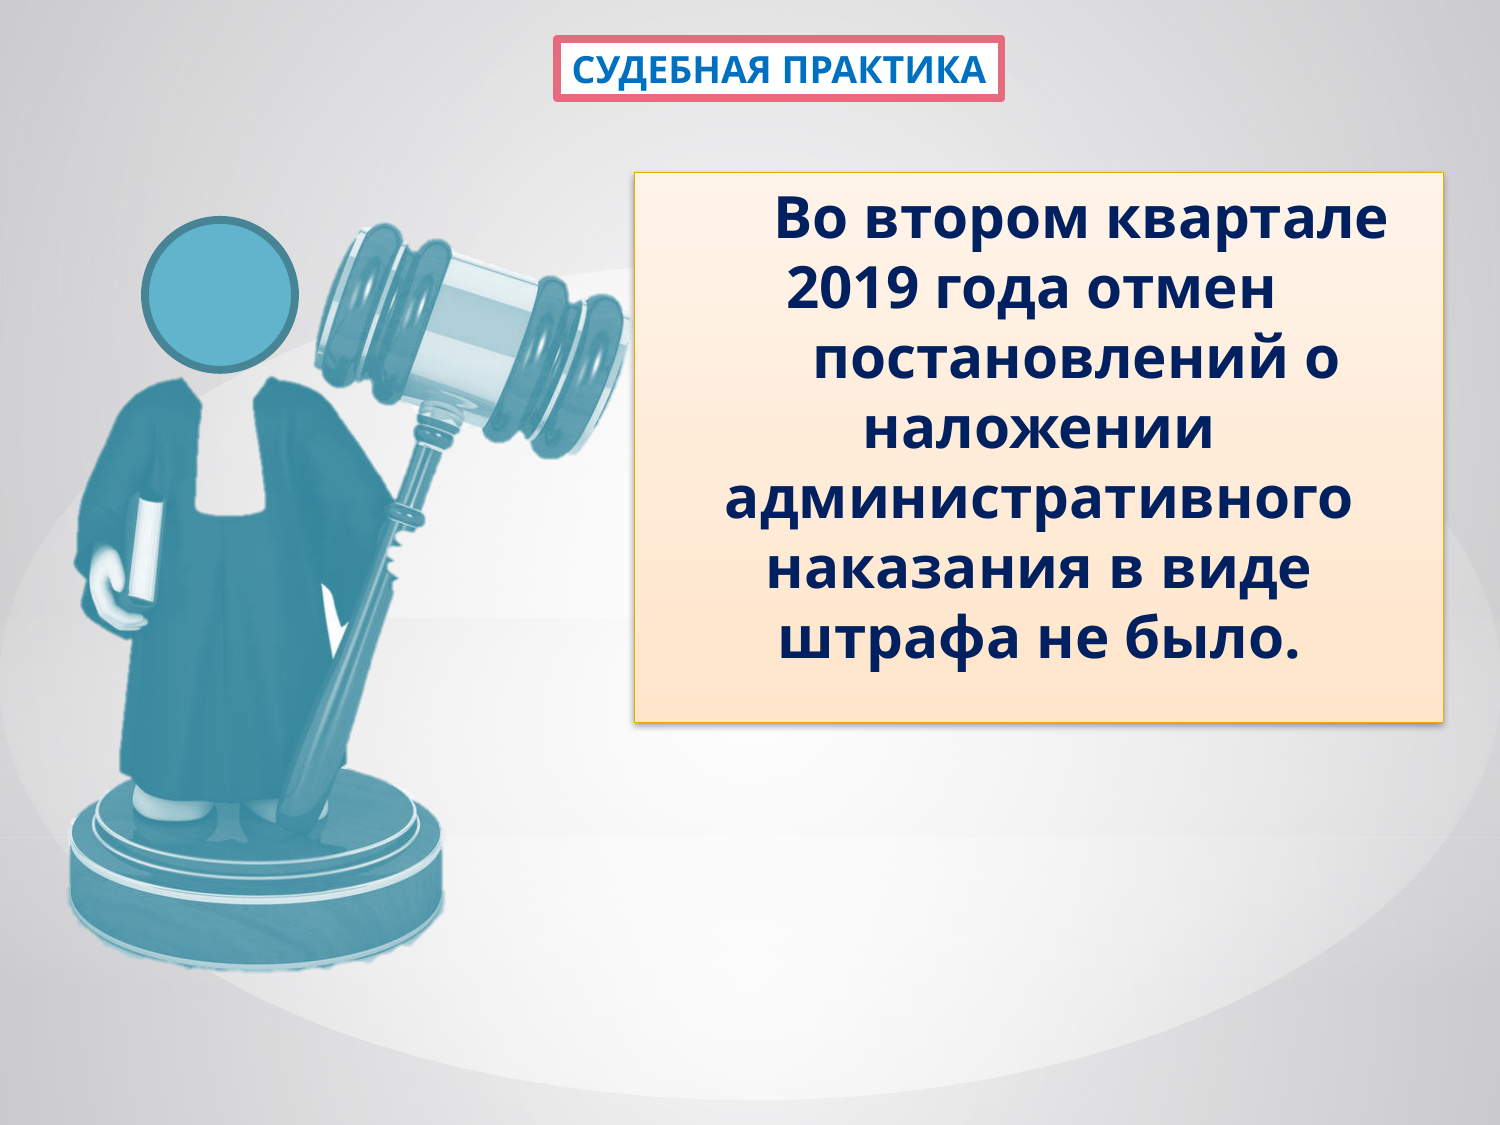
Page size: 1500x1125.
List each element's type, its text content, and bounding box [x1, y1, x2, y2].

text_box Во втором квартале 2019 года отмен постановлений о наложении административного наказания в виде штрафа не было. [723, 172, 1444, 723]
text_box СУДЕБНАЯ ПРАКТИКА [713, 35, 1005, 102]
picture [0, 36, 719, 1078]
